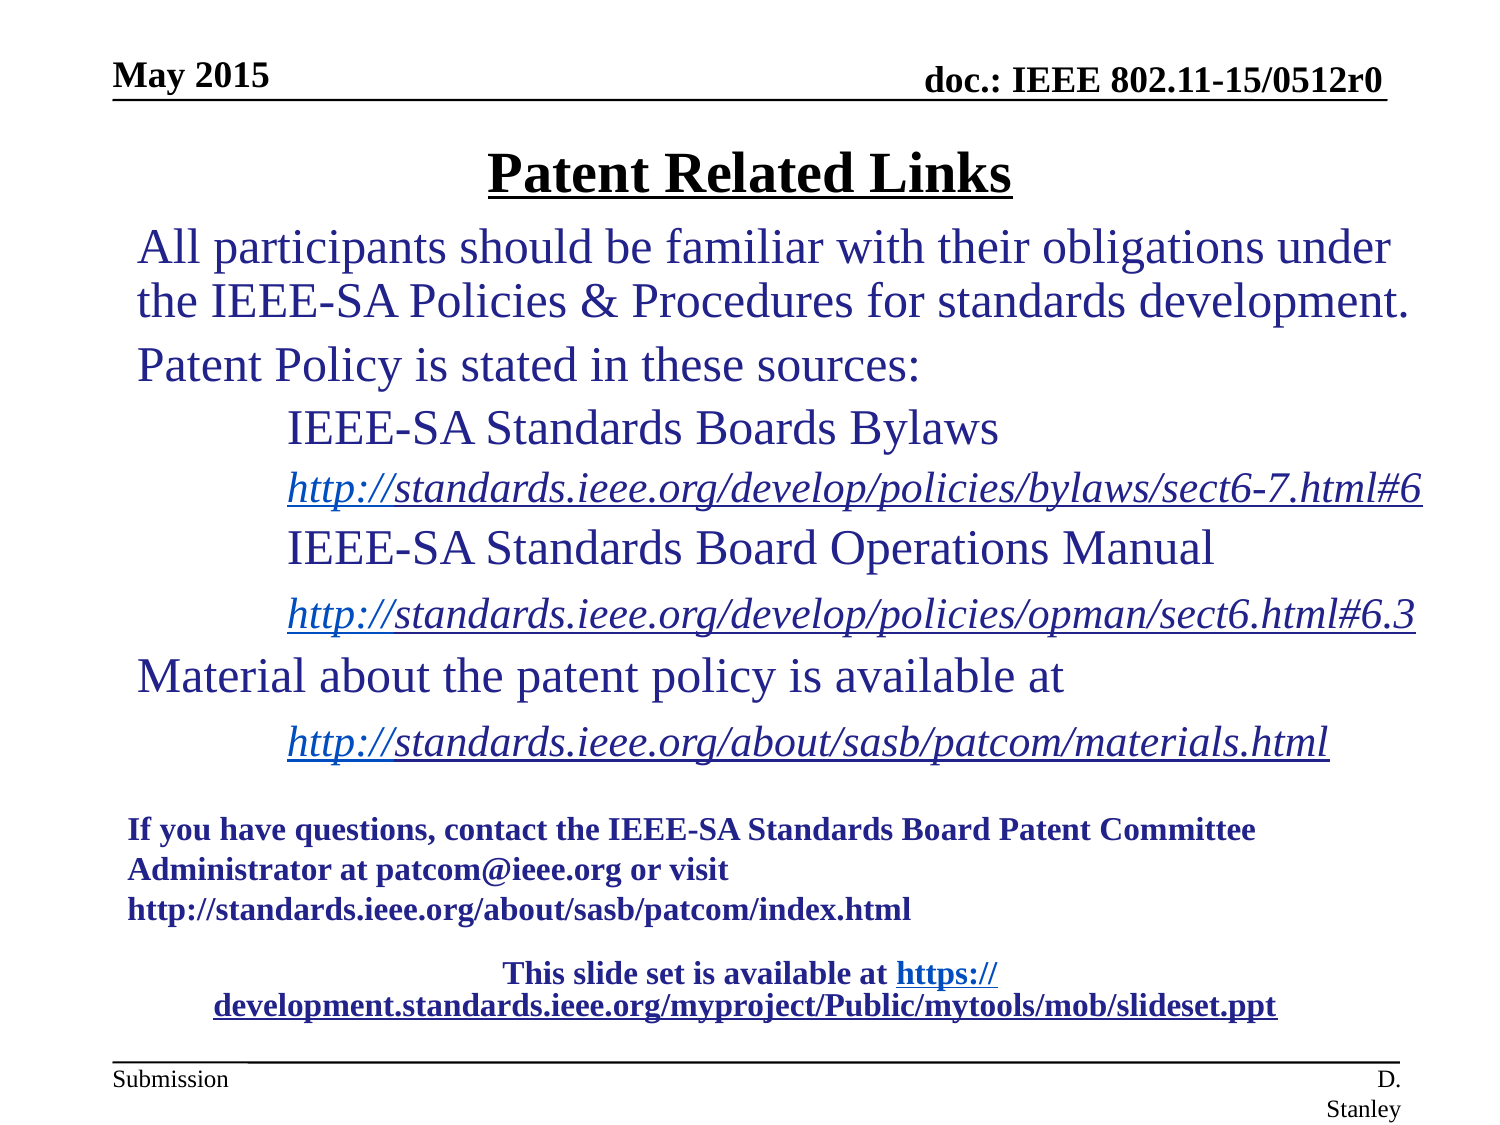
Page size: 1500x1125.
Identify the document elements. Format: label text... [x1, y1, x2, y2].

list All participants should be familiar with their obligations under the IEEE-SA Policies & Procedures for standards development. Patent Policy is stated in these sources: IEEE-SA Standards Boards Bylaws http://standards.ieee.org/develop/policies/bylaws/sect6-7.html#6 IEEE-SA Standards Board Operations Manual http://standards.ieee.org/develop/policies/opman/sect6.html#6.3 Material about the patent policy is available at http://standards.ieee.org/about/sasb/patcom/materials.html [0, 212, 1476, 851]
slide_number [112, 49, 388, 96]
title Patent Related Links [112, 124, 1388, 212]
text_box If you have questions, contact the IEEE-SA Standards Board Patent Committee Administrator at patcom@ieee.org or visit http://standards.ieee.org/about/sasb/patcom/index.html This slide set is available at https://development.standards.ieee.org/myproject/Public/mytools/mob/slideset.ppt [112, 799, 1388, 1031]
footer D. Stanley Aruba Networks [1324, 1061, 1402, 1093]
